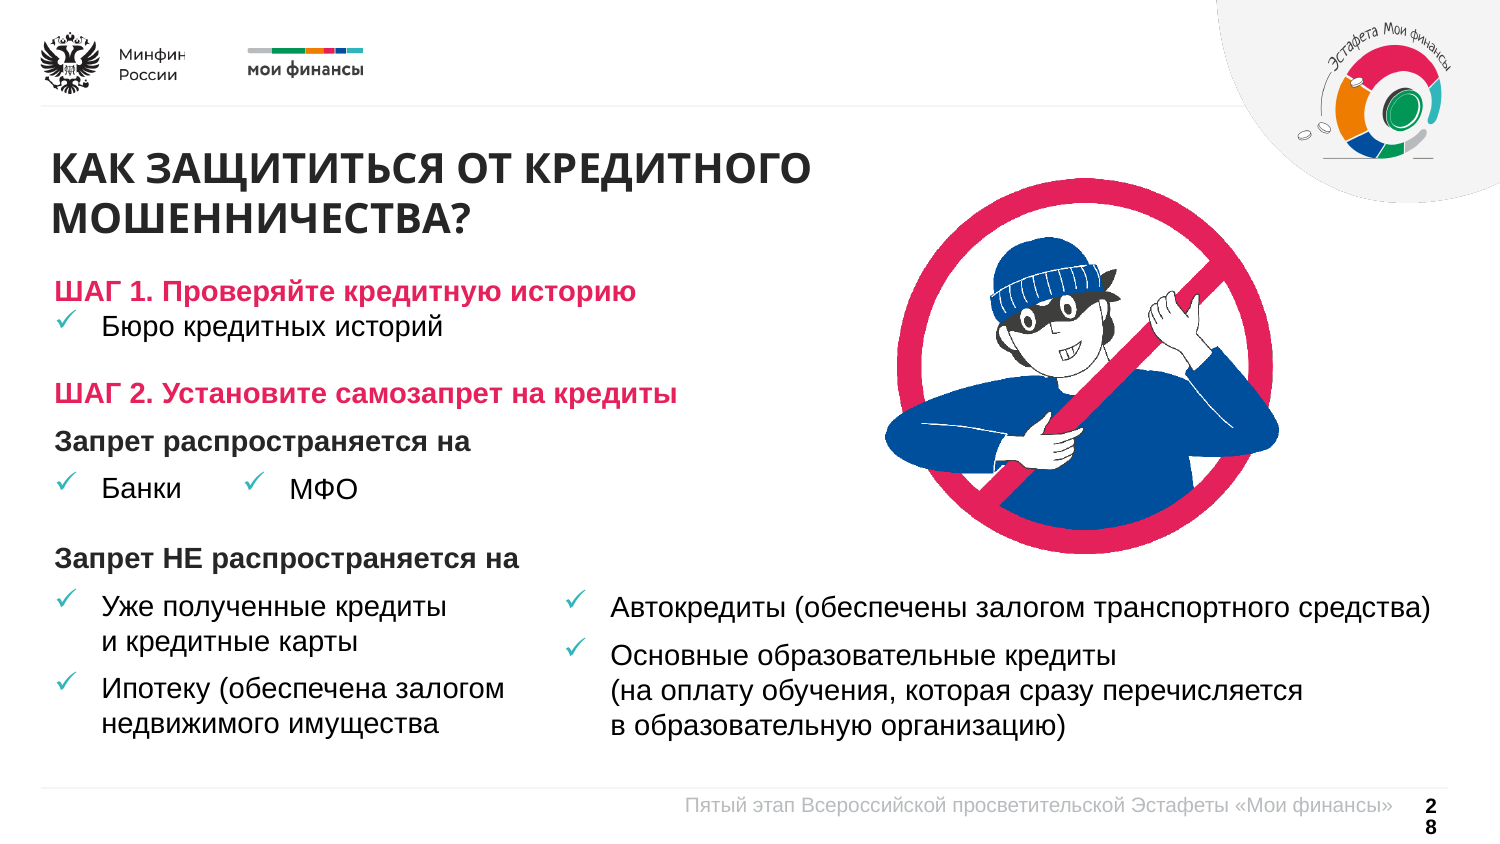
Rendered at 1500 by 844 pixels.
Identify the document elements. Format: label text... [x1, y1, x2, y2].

text_box ШАГ 2. Установите самозапрет на кредиты Запрет распространяется на Банки [54, 374, 800, 505]
text_box ШАГ 1. Проверяйте кредитную историю Бюро кредитных историй [54, 272, 753, 343]
picture [885, 0, 1500, 554]
text_box МФО [242, 470, 443, 506]
text_box Запрет НЕ распространяется на Уже полученные кредиты и кредитные карты Ипотеку (обеспечена залогом недвижимого имущества [54, 539, 566, 740]
slide_number 28 [1416, 783, 1447, 827]
title КАК ЗАЩИТИТЬСЯ ОТ КРЕДИТНОГО МОШЕННИЧЕСТВА? [50, 142, 1100, 230]
text_box Автокредиты (обеспечены залогом транспортного средства) Основные образовательные кредиты (на оплату обучения, которая сразу перечисляется в образовательную организацию) [563, 588, 1446, 742]
